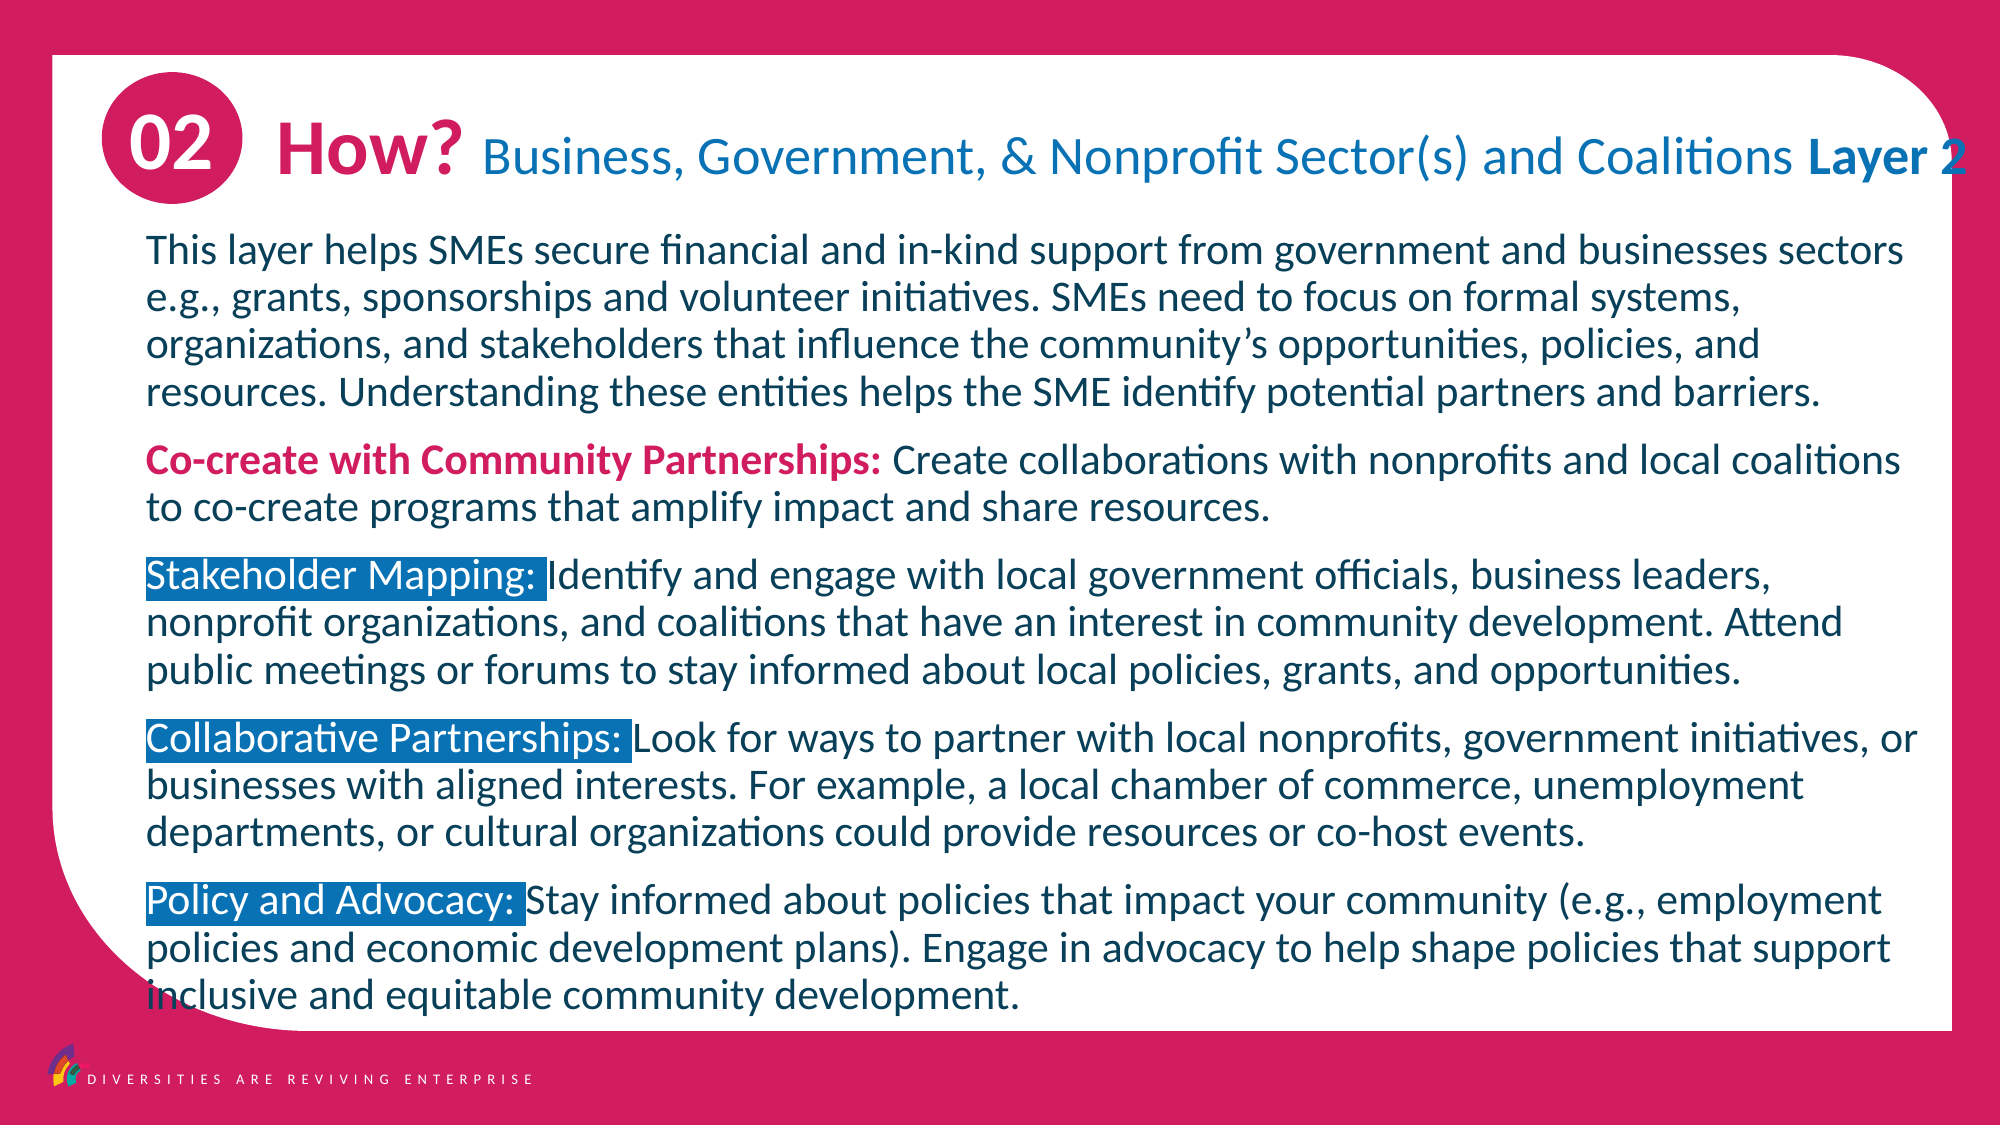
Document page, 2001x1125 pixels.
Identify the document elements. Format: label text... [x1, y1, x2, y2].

list This layer helps SMEs secure financial and in-kind support from government and businesses sectors e.g., grants, sponsorships and volunteer initiatives. SMEs need to focus on formal systems, organizations, and stakeholders that influence the community’s opportunities, policies, and resources. Understanding these entities helps the SME identify potential partners and barriers. Co-create with Community Partnerships: Create collaborations with nonprofits and local coalitions to co-create programs that amplify impact and share resources. Stakeholder Mapping: Identify and engage with local government officials, business leaders, nonprofit organizations, and coalitions that have an interest in community development. Attend public meetings or forums to stay informed about local policies, grants, and opportunities. Collaborative Partnerships: Look for ways to partner with local nonprofits, government initiatives, or businesses with aligned interests. For example, a local chamber of commerce, unemployment departments, or cultural organizations could provide resources or co-host events. Policy and Advocacy: Stay informed about policies that impact your community (e.g., employment policies and economic development plans). Engage in advocacy to help shape policies that support inclusive and equitable community development. [130, 219, 1952, 851]
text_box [101, 72, 243, 204]
text_box How? Business, Government, & Nonprofit Sector(s) and Coalitions Layer 2 [261, 83, 2000, 216]
